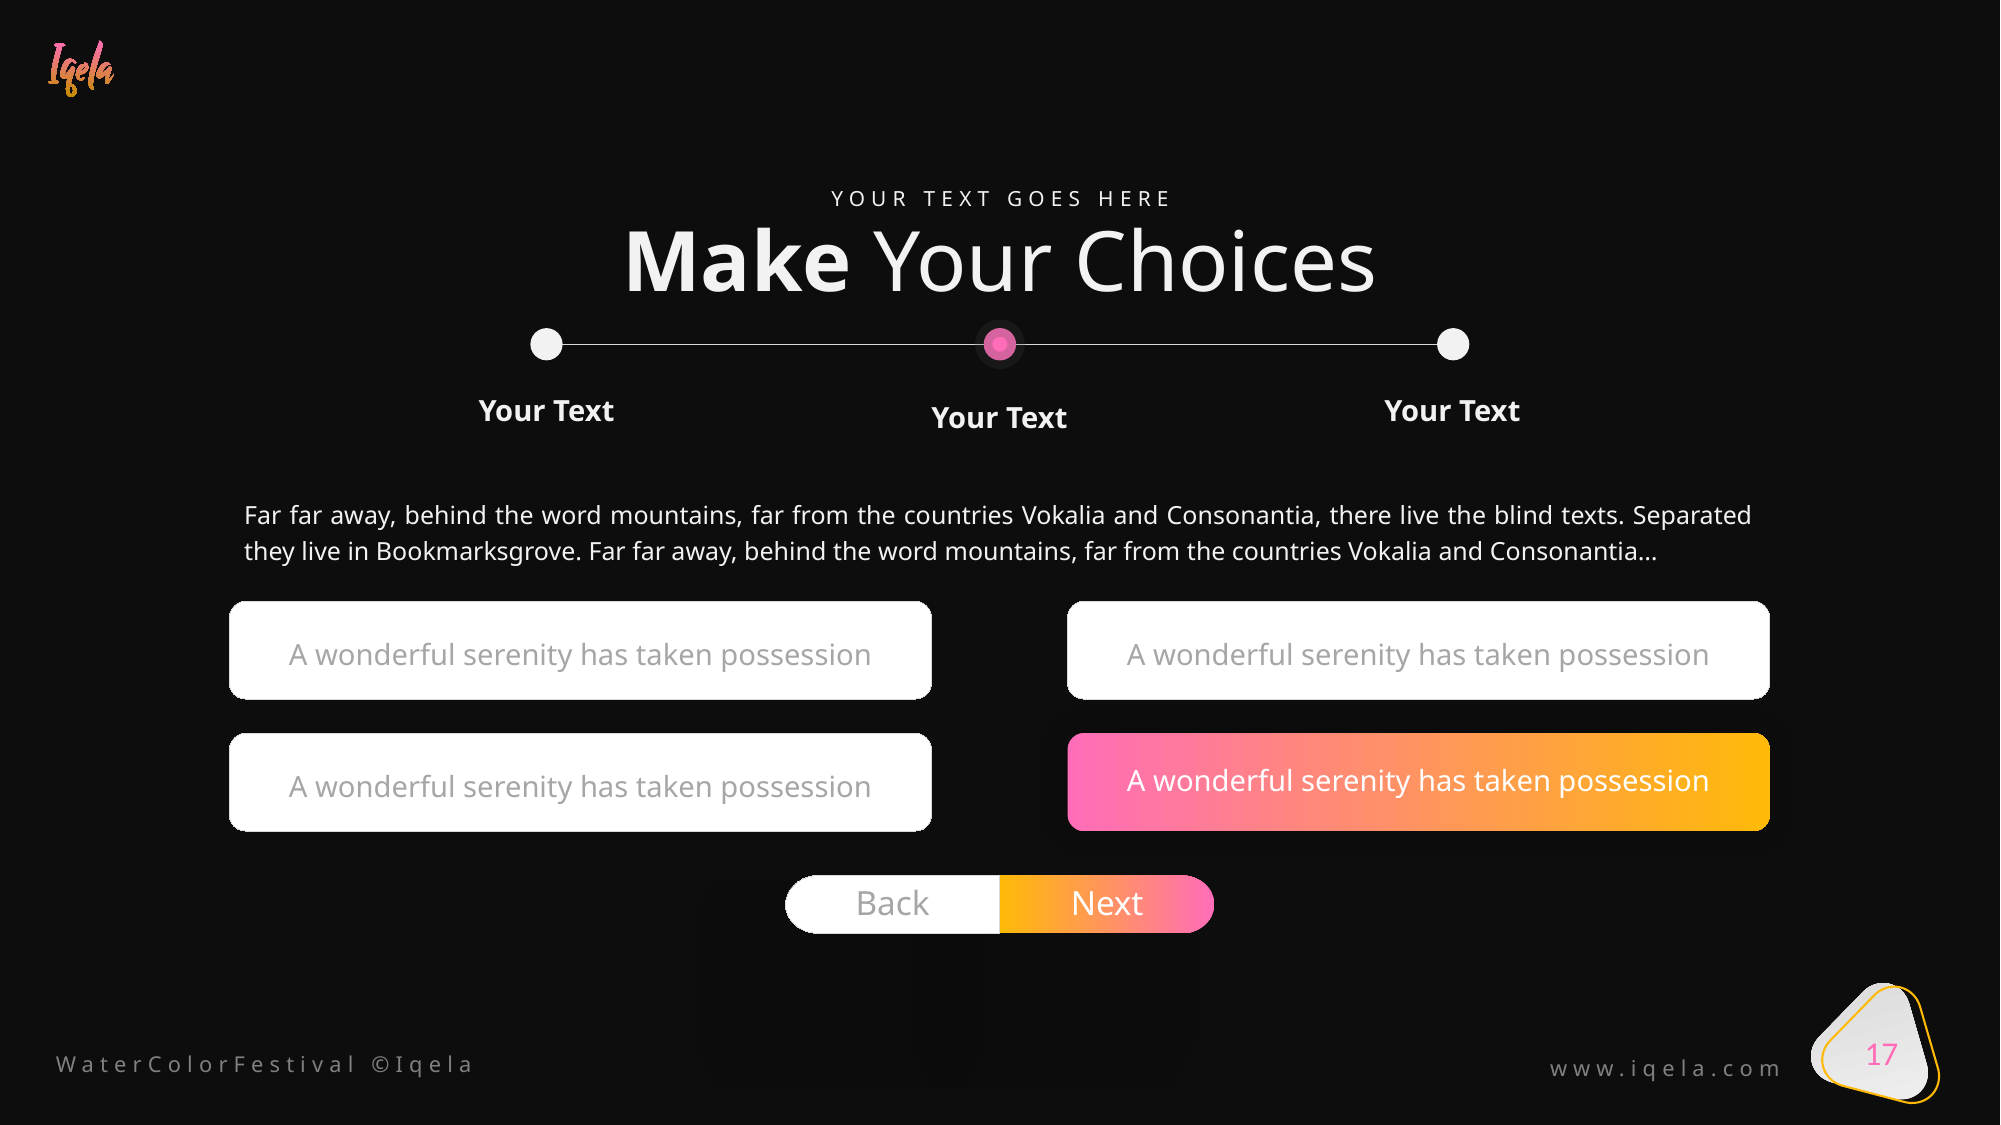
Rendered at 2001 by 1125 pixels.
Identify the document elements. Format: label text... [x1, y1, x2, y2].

text_box Your Text [408, 391, 685, 435]
text_box A wonderful serenity has taken possession [1067, 601, 1770, 700]
text_box Your Text [1313, 391, 1591, 435]
text_box A wonderful serenity has taken possession [1067, 733, 1770, 832]
text_box [529, 327, 564, 362]
text_box Back [785, 875, 1000, 934]
text_box A wonderful serenity has taken possession [229, 601, 932, 700]
text_box Far far away, behind the word mountains, far from the countries Vokalia and Consonantia, there live the blind texts. Separated they live in Bookmarksgrove. Far far away, behind the word mountains, far from the countries Vokalia and Consonantia… [229, 486, 1770, 573]
text_box A wonderful serenity has taken possession [229, 733, 932, 832]
text_box Your Text [861, 391, 1138, 442]
text_box [1436, 327, 1471, 362]
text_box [546, 178, 1454, 322]
text_box [982, 326, 1018, 344]
text_box Next [1000, 875, 1215, 934]
text_box [982, 345, 1018, 362]
